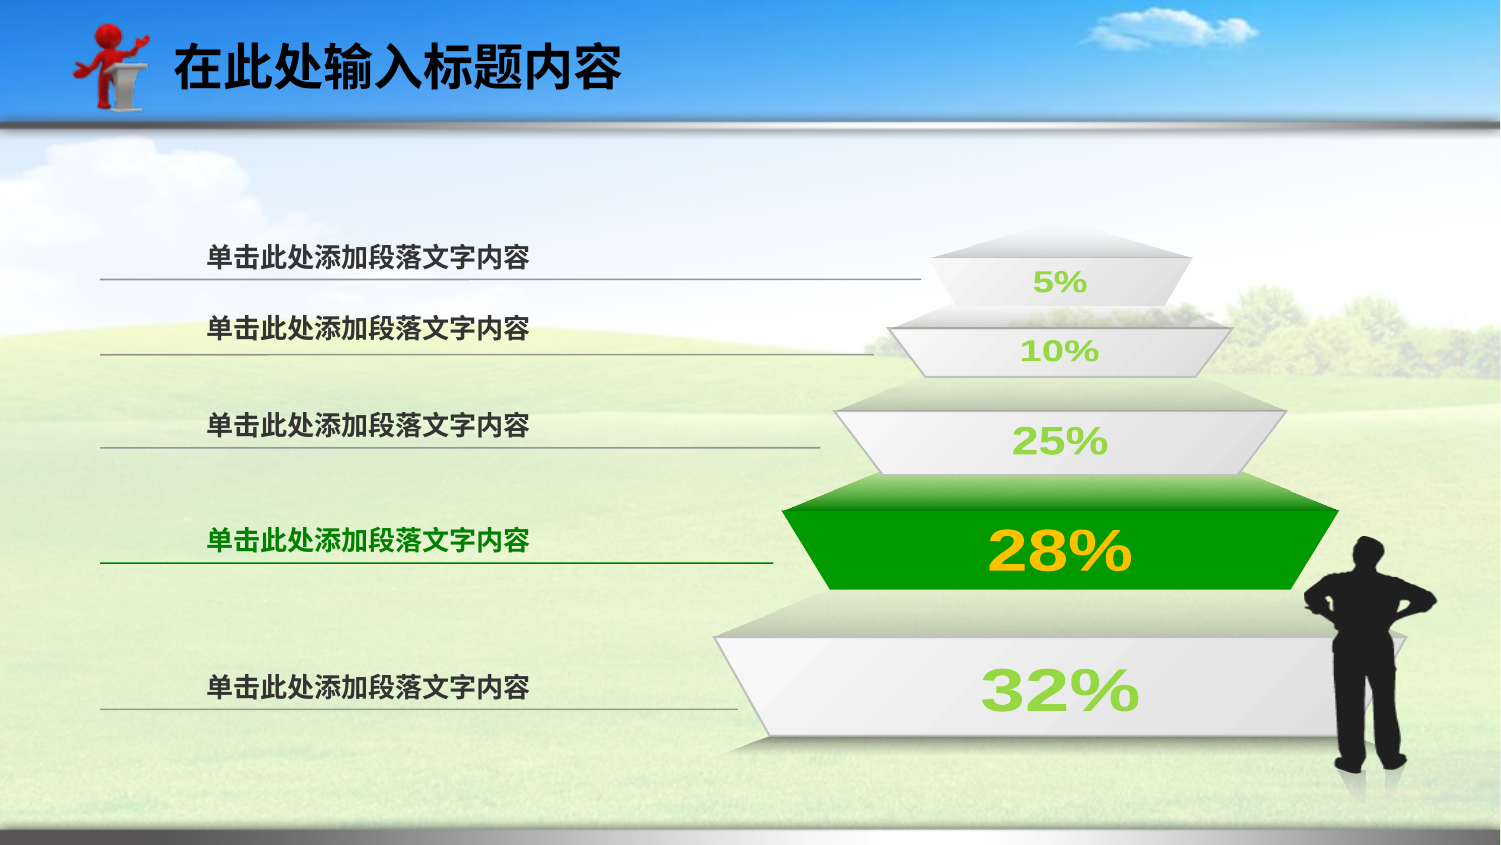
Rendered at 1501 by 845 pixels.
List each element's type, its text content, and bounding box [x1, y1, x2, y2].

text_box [713, 219, 1407, 757]
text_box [1304, 535, 1439, 823]
picture [0, 0, 1501, 845]
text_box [99, 225, 922, 712]
text_box 在此处输入标题内容 [108, 28, 688, 103]
